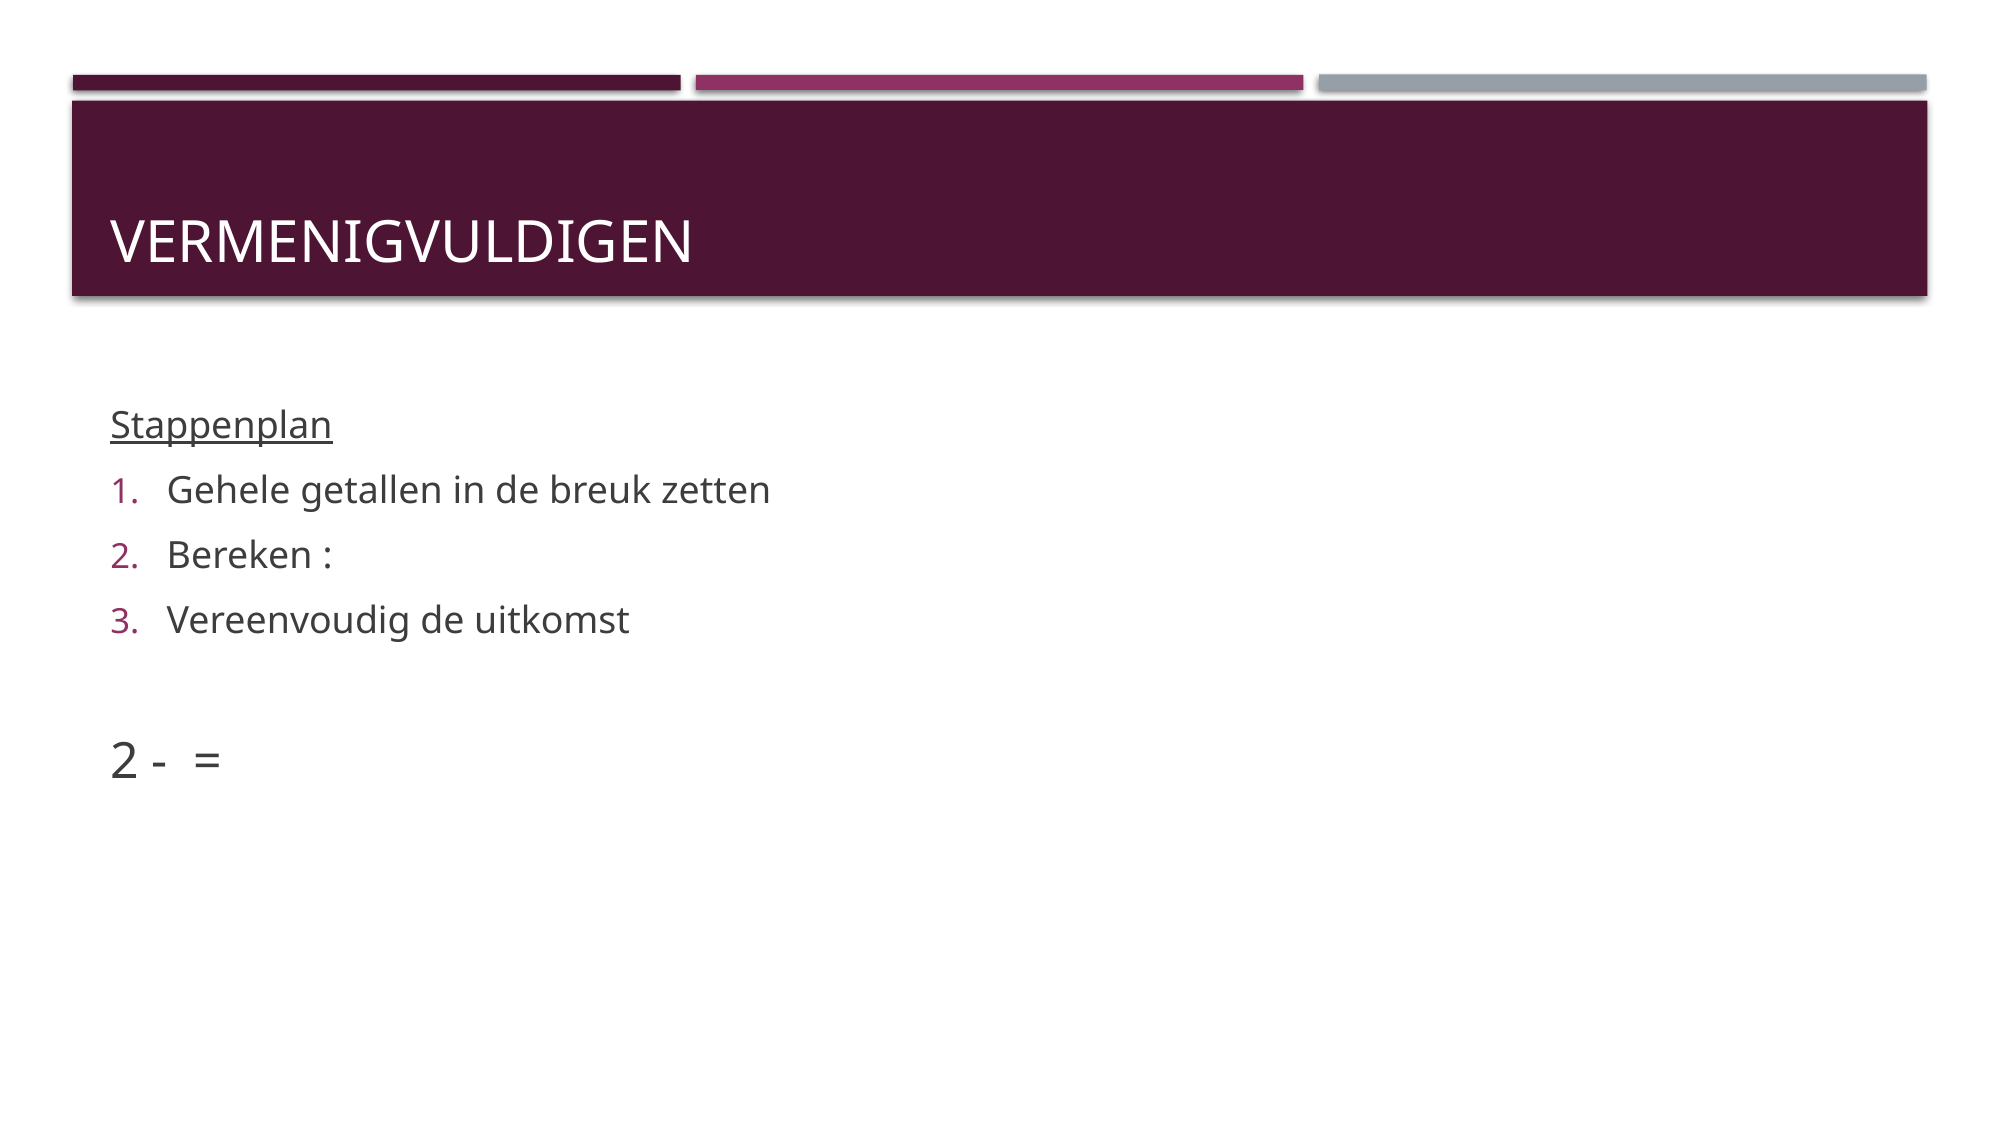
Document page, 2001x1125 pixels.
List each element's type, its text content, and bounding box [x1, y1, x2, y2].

title Vermenigvuldigen [95, 115, 1905, 282]
